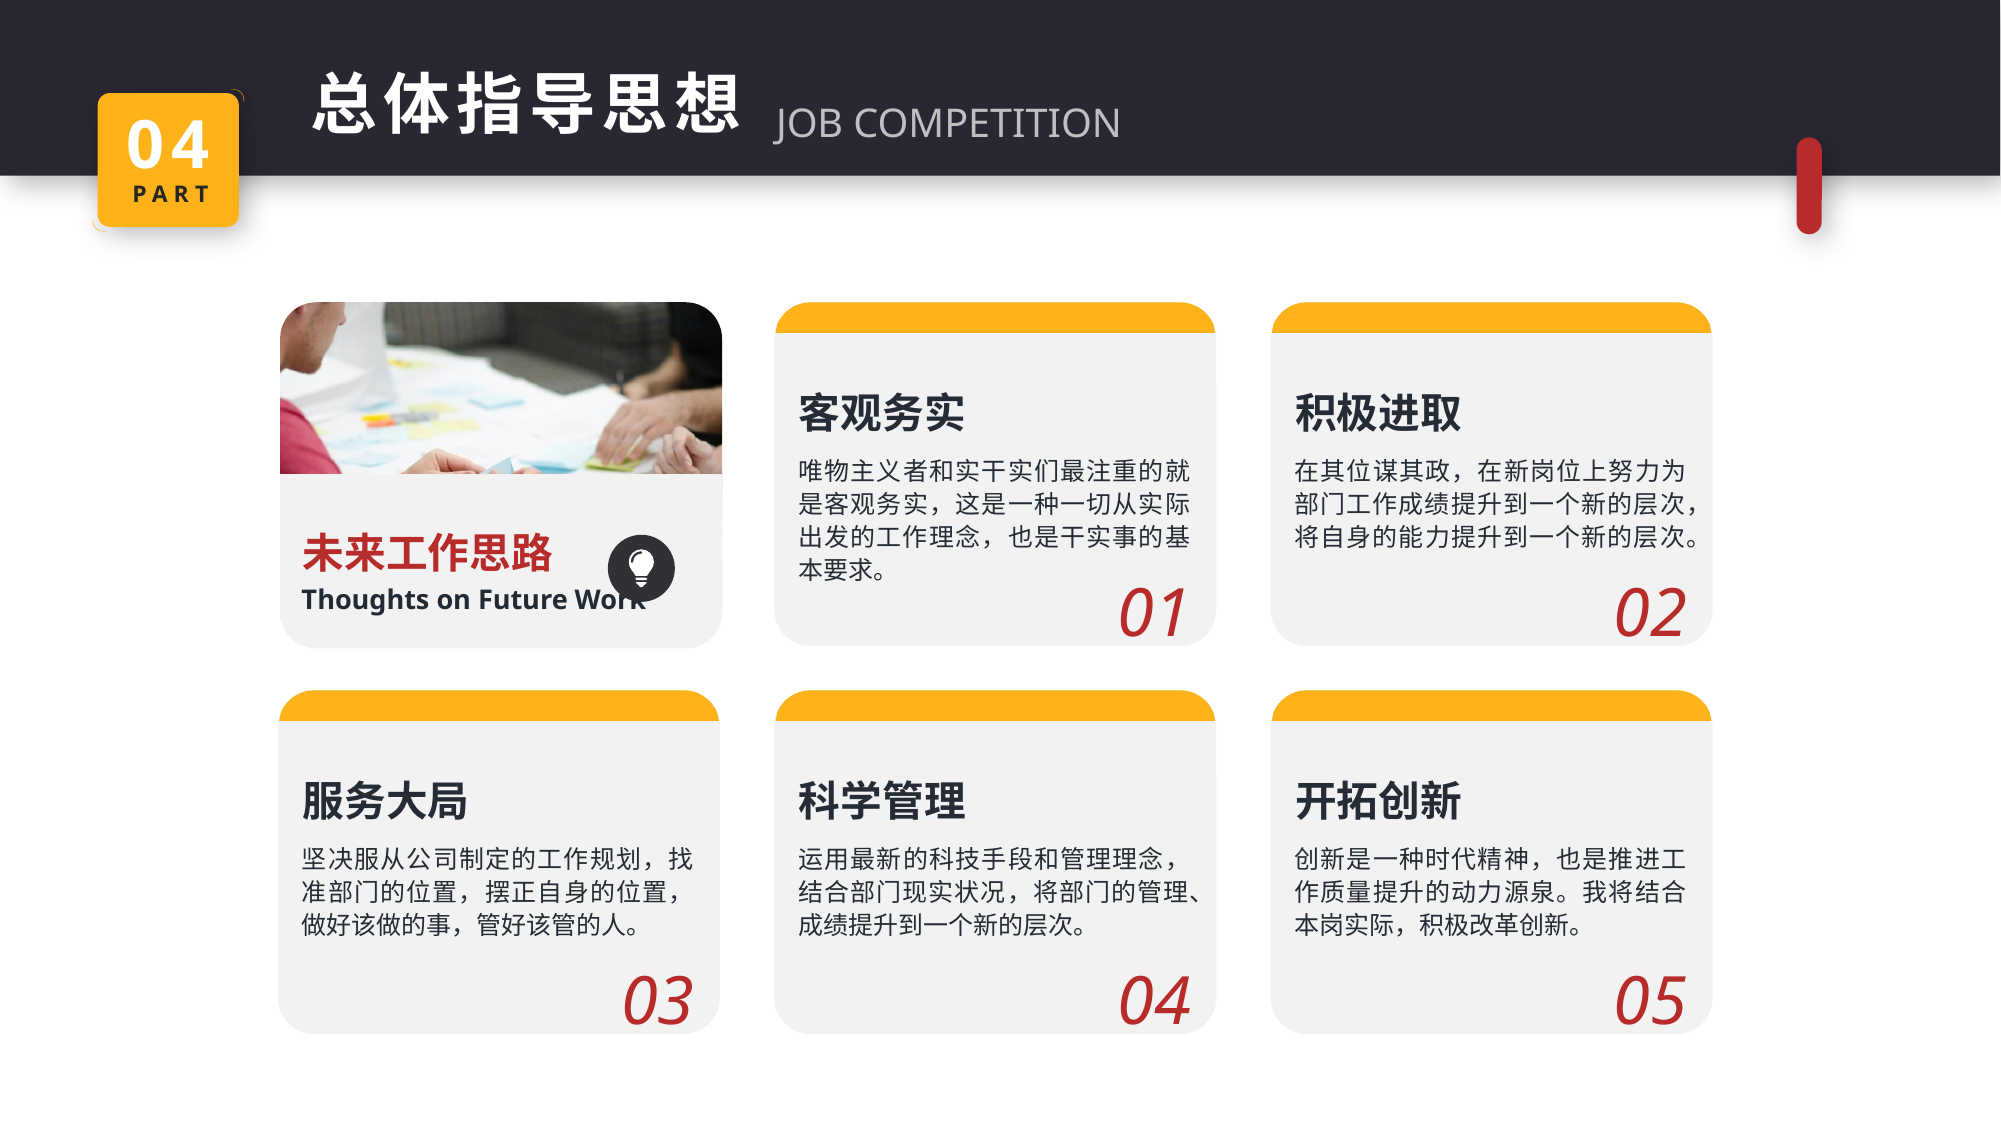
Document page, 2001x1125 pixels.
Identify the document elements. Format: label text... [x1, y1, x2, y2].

text_box 总体指导思想 [299, 56, 896, 148]
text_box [774, 690, 1217, 1039]
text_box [774, 302, 1217, 651]
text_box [1270, 302, 1713, 651]
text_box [277, 690, 720, 1039]
text_box JOB COMPETITION [764, 92, 1138, 151]
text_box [1270, 690, 1713, 1039]
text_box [92, 89, 248, 232]
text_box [280, 302, 723, 649]
